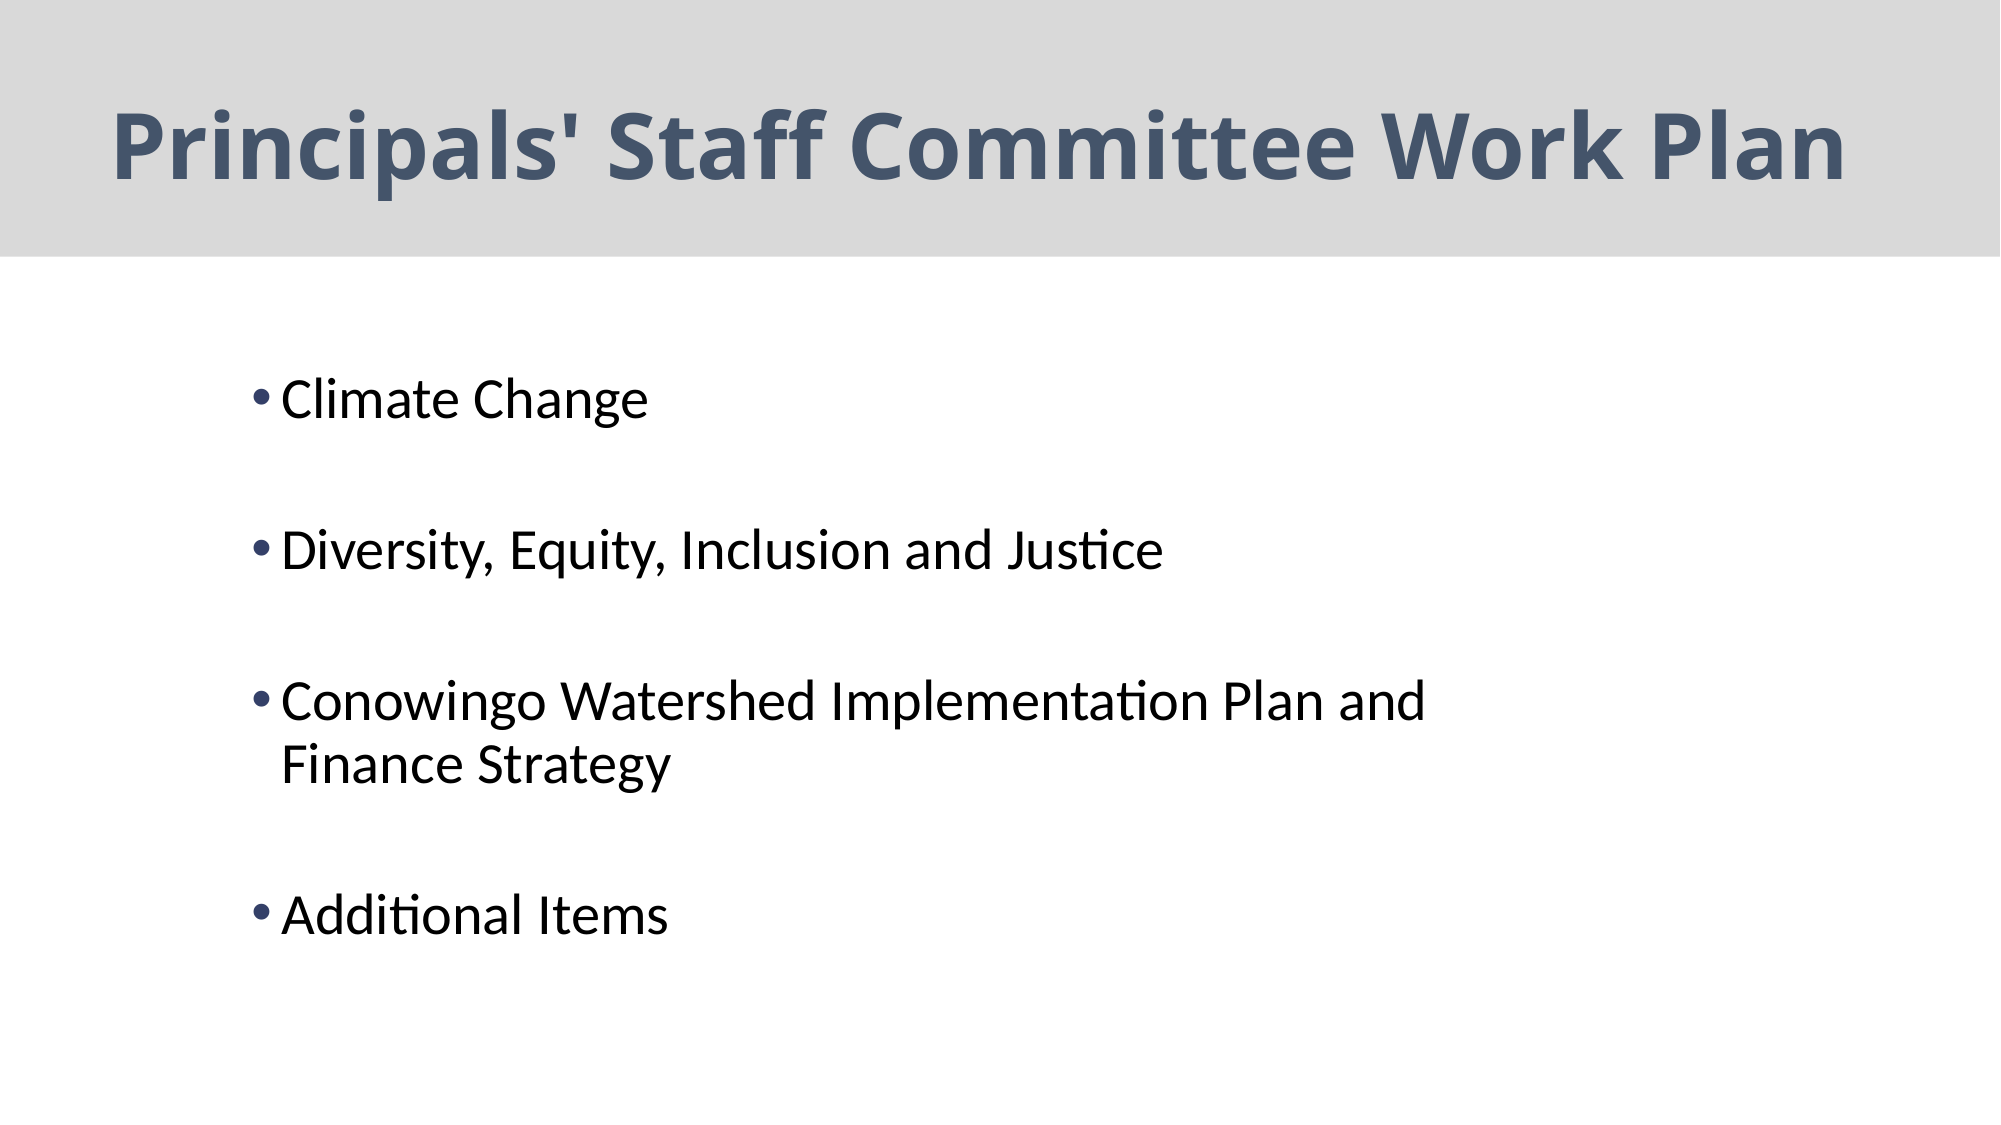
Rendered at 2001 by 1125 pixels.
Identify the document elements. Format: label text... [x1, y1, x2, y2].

text_box Climate Change Diversity, Equity, Inclusion and Justice Conowingo Watershed Implementation Plan and Finance Strategy Additional Items [173, 360, 1489, 1013]
text_box [0, 0, 2000, 258]
text_box Principals' Staff Committee Work Plan [94, 80, 1865, 205]
